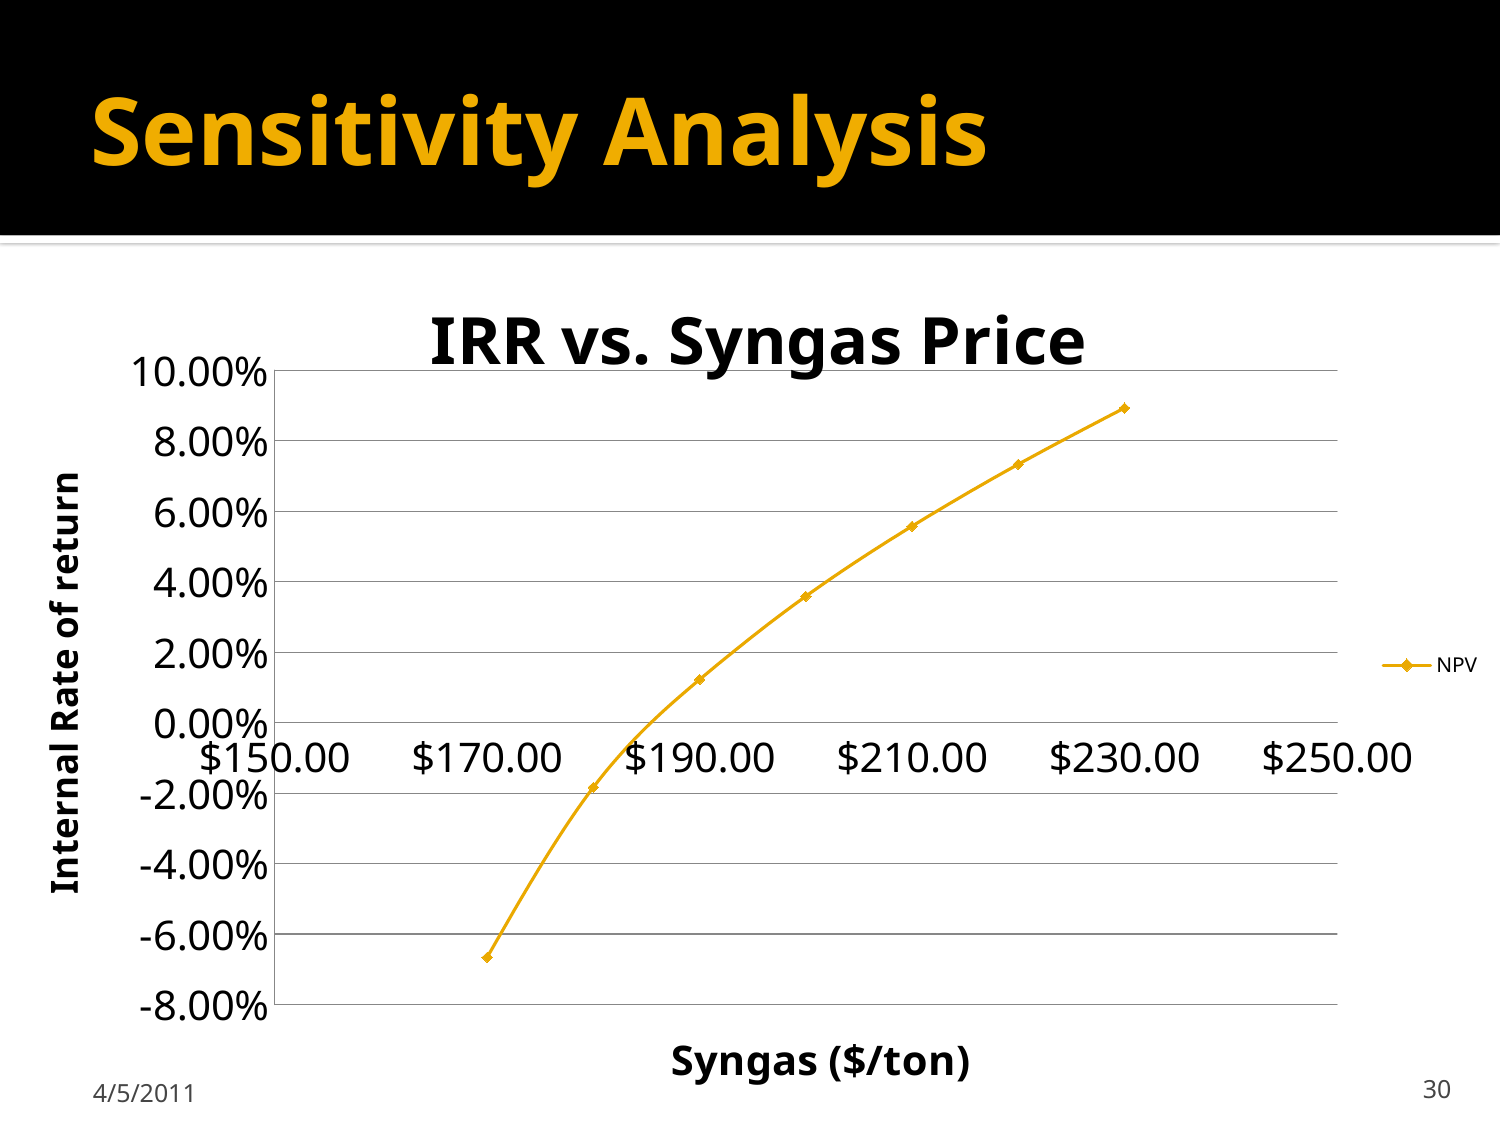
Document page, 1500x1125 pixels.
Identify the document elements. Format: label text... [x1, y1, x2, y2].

chart [21, 249, 1497, 1100]
title Sensitivity Analysis [75, 25, 1425, 231]
